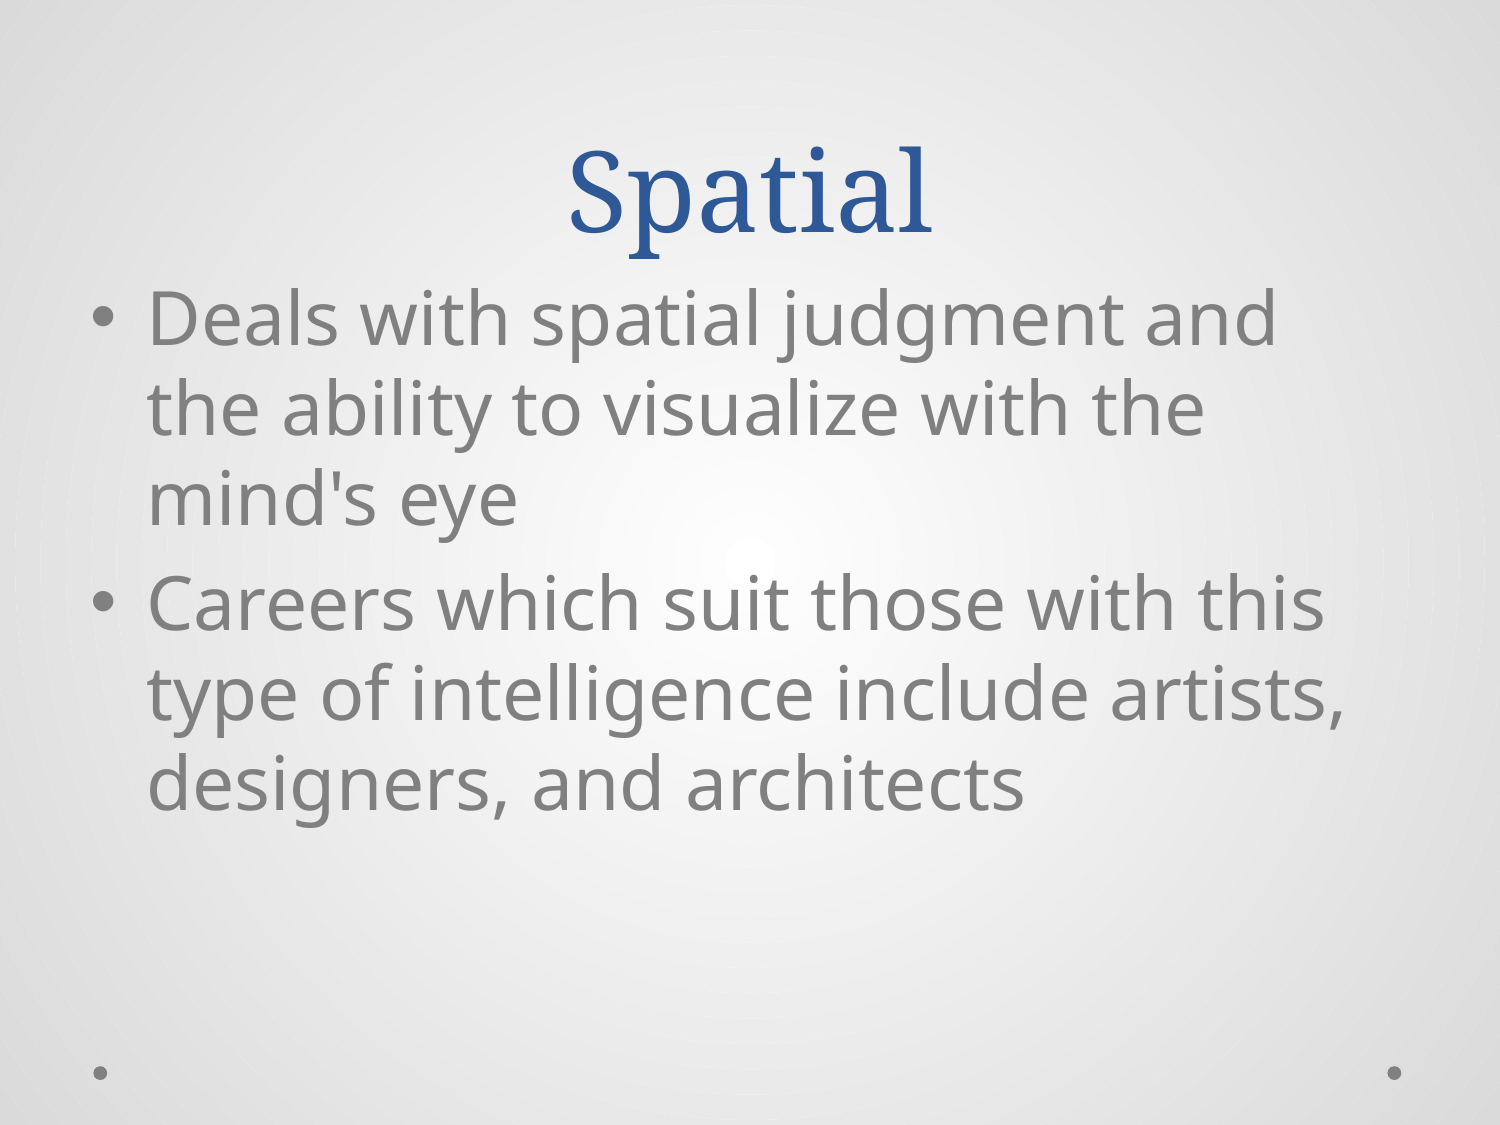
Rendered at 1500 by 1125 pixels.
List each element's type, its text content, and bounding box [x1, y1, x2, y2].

list Deals with spatial judgment and the ability to visualize with the mind's eye Careers which suit those with this type of intelligence include artists, designers, and architects [75, 262, 1425, 1005]
title Spatial [75, 0, 1425, 262]
